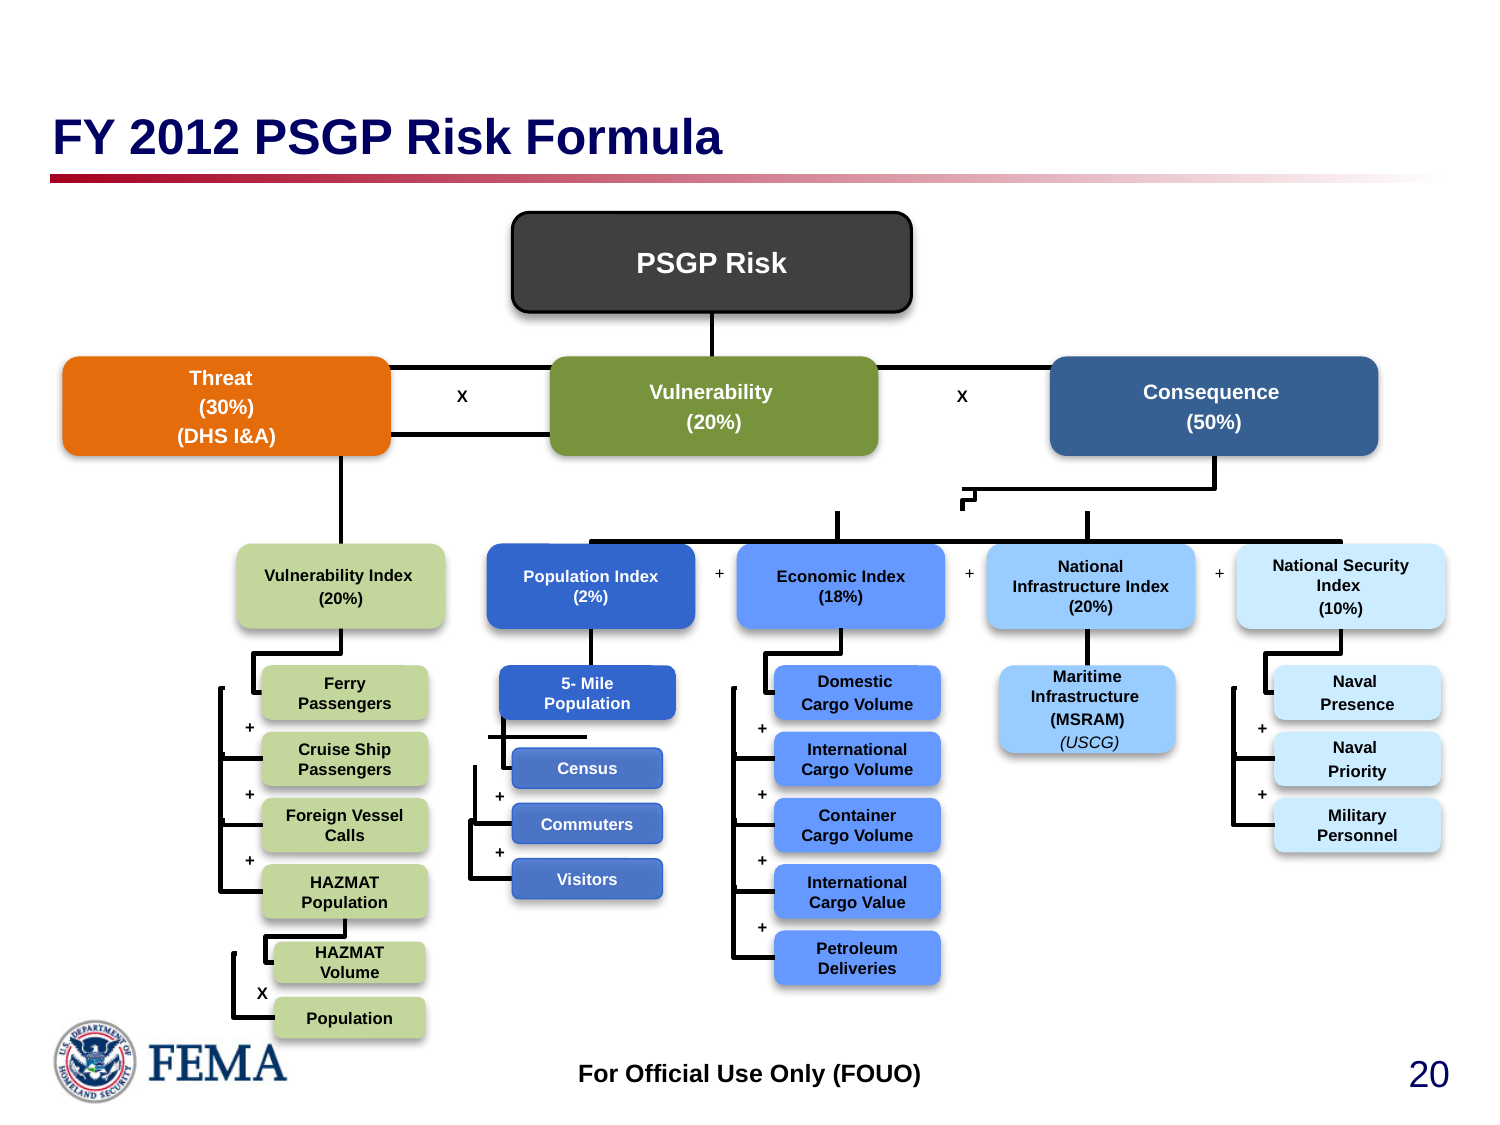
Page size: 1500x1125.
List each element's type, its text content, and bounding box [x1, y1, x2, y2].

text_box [62, 212, 1445, 1038]
title FY 2012 PSGP Risk Formula [36, 0, 1435, 173]
slide_number 20 [1099, 1024, 1451, 1103]
text_box For Official Use Only (FOUO) [512, 1047, 988, 1103]
picture [51, 1017, 290, 1106]
